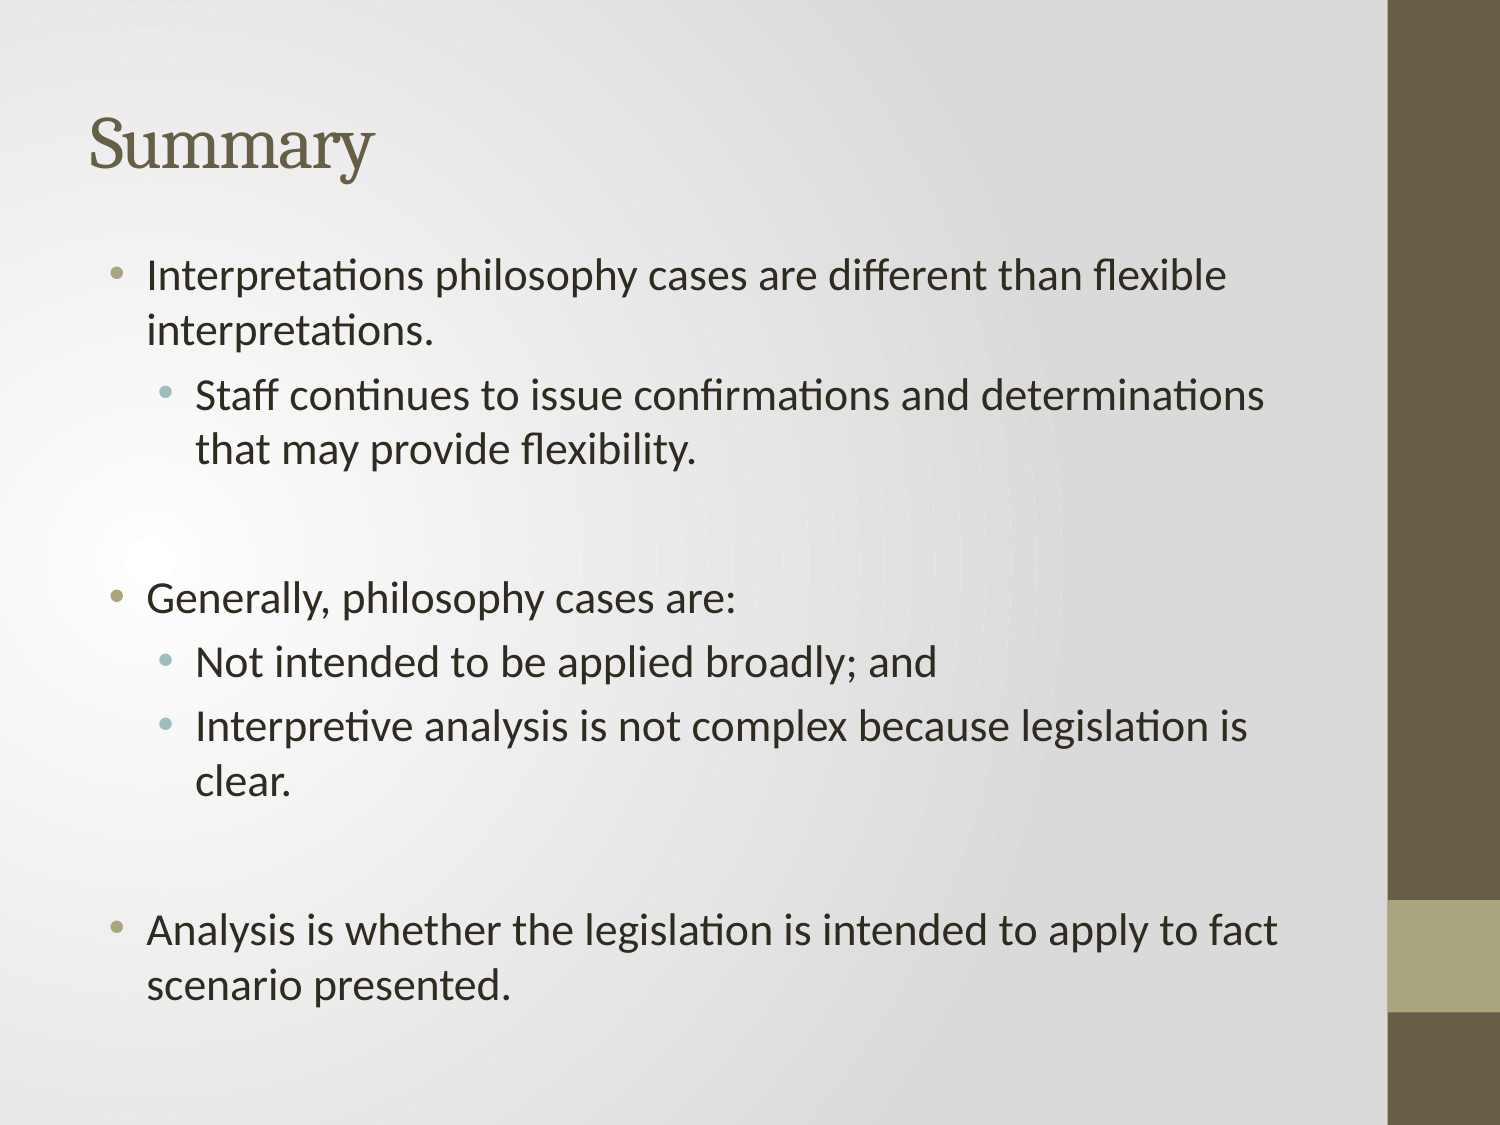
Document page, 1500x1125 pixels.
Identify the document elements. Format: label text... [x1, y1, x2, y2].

title Summary [75, 45, 1325, 233]
list Interpretations philosophy cases are different than flexible interpretations. Staff continues to issue confirmations and determinations that may provide flexibility. Generally, philosophy cases are: Not intended to be applied broadly; and Interpretive analysis is not complex because legislation is clear. Analysis is whether the legislation is intended to apply to fact scenario presented. [75, 237, 1325, 1025]
